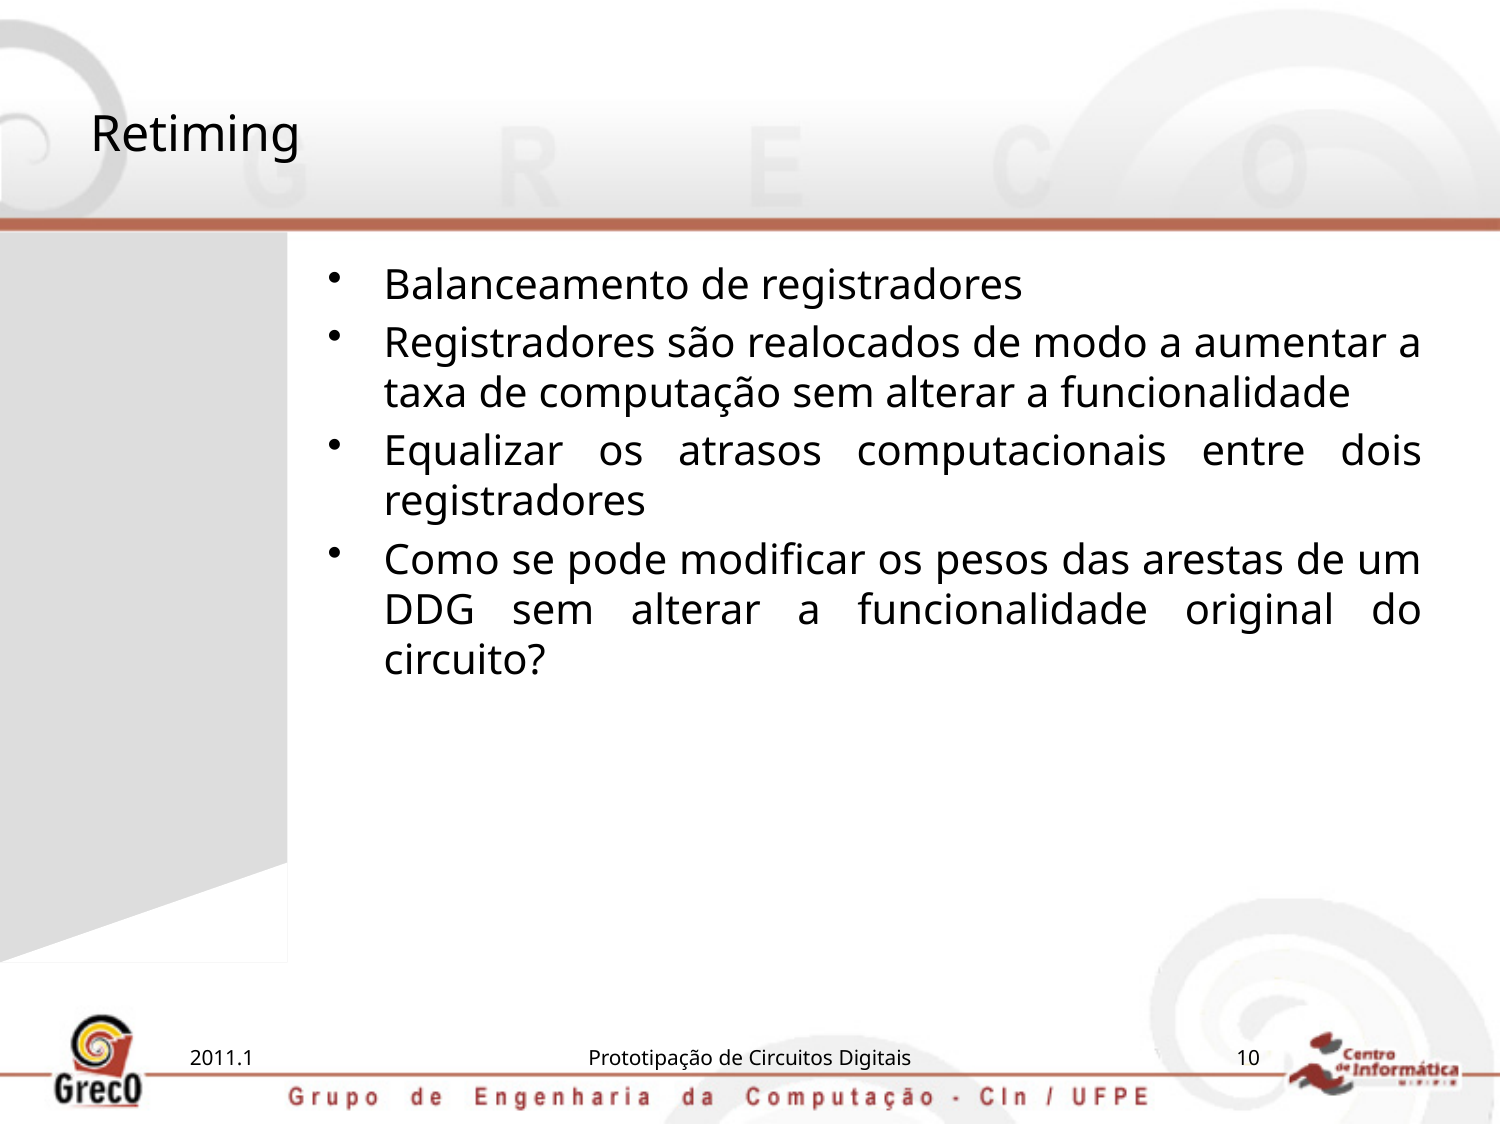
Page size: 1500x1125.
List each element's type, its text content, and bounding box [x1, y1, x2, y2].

footer Prototipação de Circuitos Digitais [512, 1037, 988, 1113]
picture [0, 1, 1500, 1124]
list Balanceamento de registradores Registradores são realocados de modo a aumentar a taxa de computação sem alterar a funcionalidade Equalizar os atrasos computacionais entre dois registradores Como se pode modificar os pesos das arestas de um DDG sem alterar a funcionalidade original do circuito? [312, 249, 1438, 1001]
slide_number 10 [1037, 1037, 1276, 1113]
title Retiming [74, 37, 1463, 226]
slide_number 2011.1 [174, 1037, 488, 1113]
